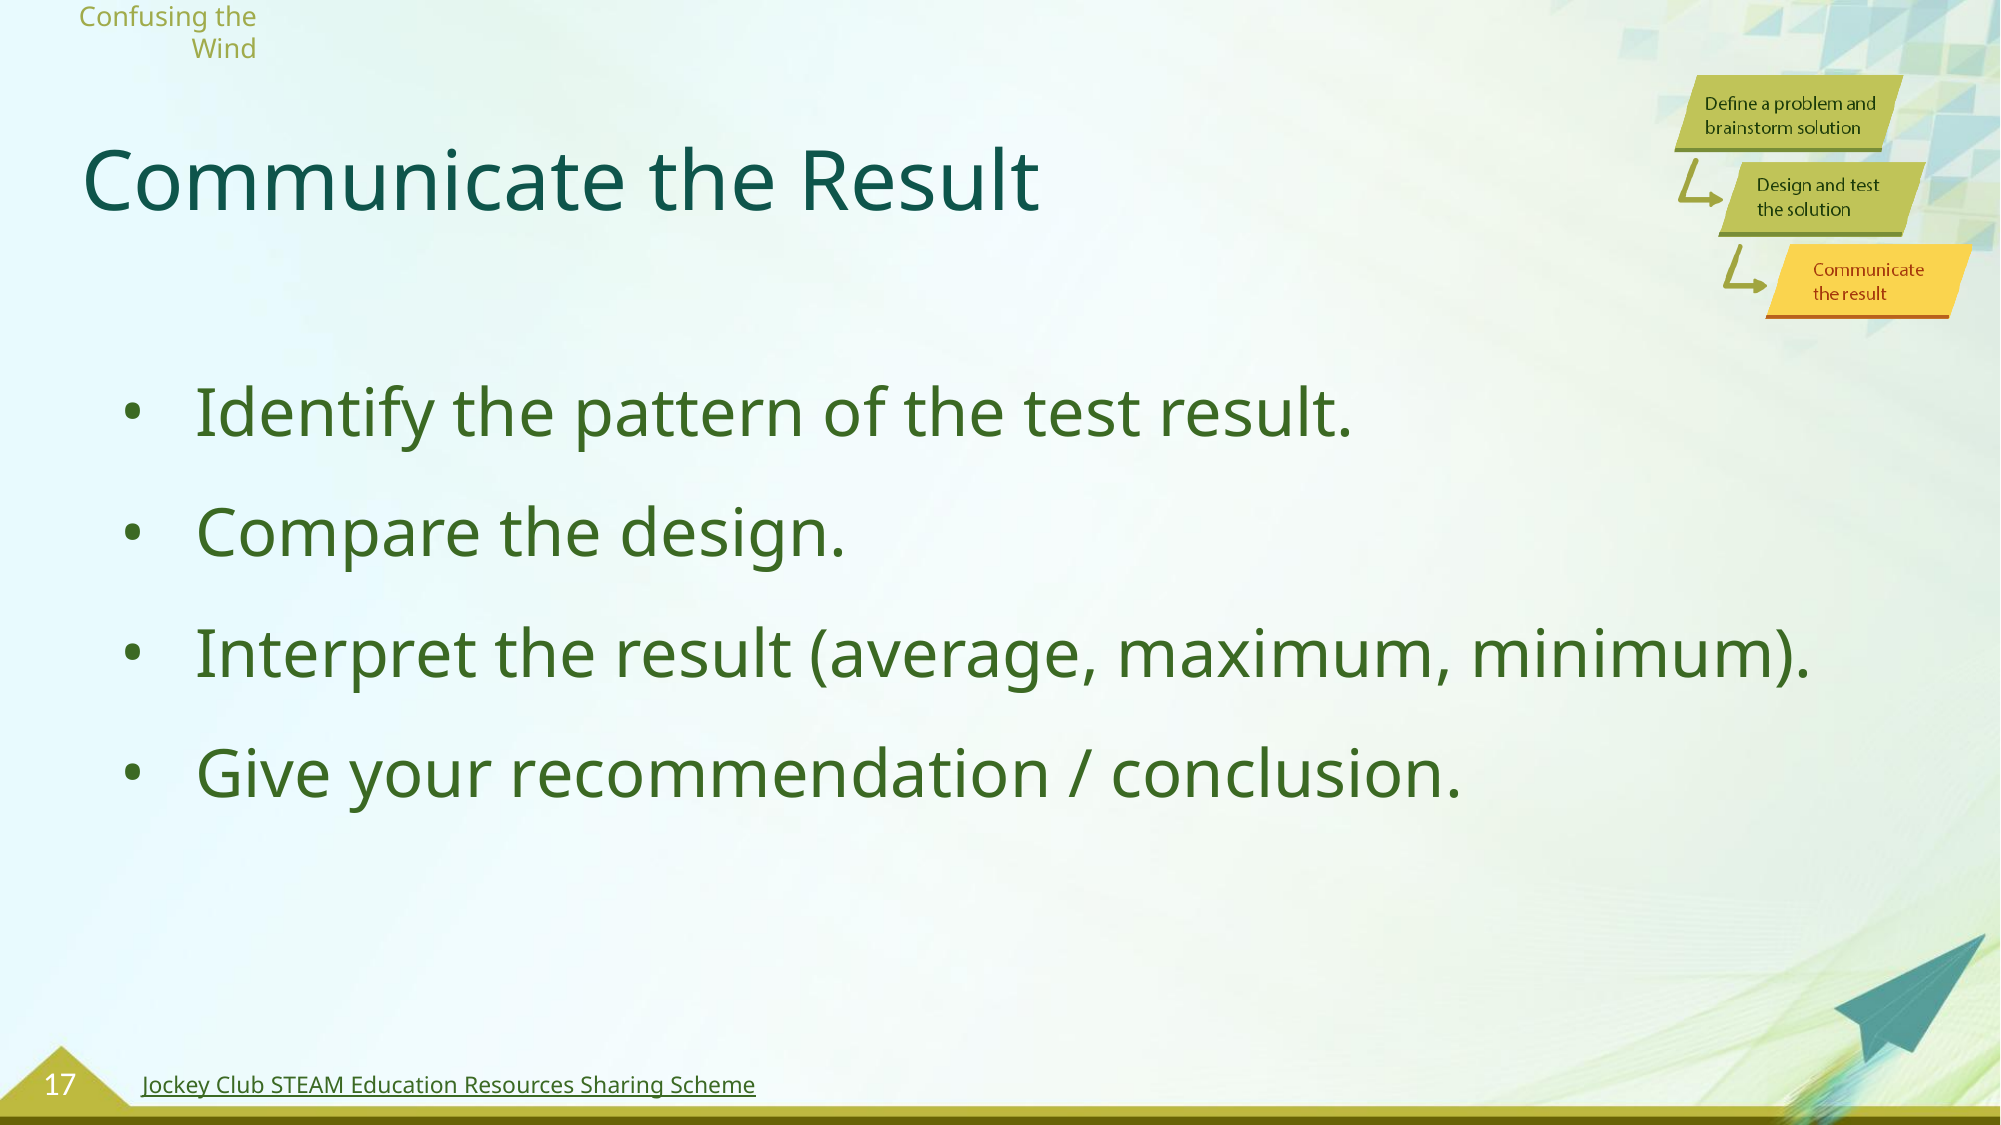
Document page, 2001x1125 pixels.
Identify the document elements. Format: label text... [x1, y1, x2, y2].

title Communicate the Result [61, 69, 1571, 285]
text_box Identify the pattern of the test result. Compare the design. Interpret the result (average, maximum, minimum). Give your recommendation / conclusion. [99, 320, 1900, 1010]
slide_number 17 [18, 1052, 101, 1113]
picture [0, 0, 2001, 1125]
